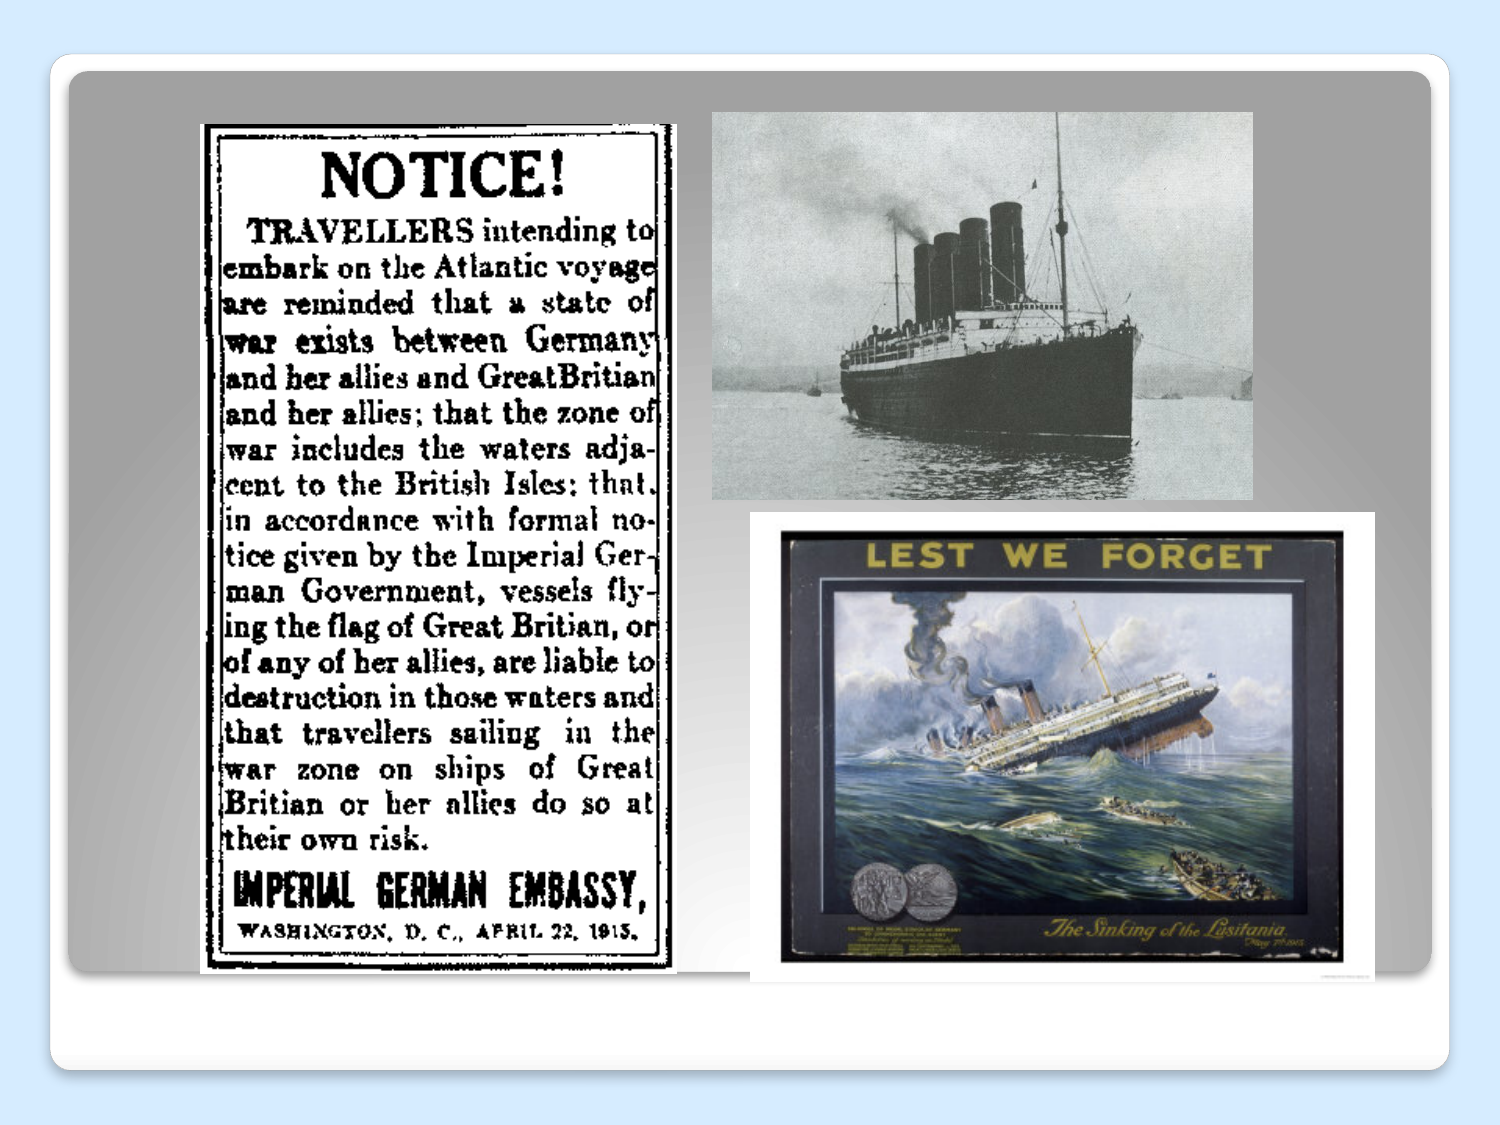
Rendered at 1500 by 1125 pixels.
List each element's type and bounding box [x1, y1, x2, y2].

list [712, 112, 1253, 501]
picture [749, 512, 1376, 982]
picture [199, 124, 677, 974]
